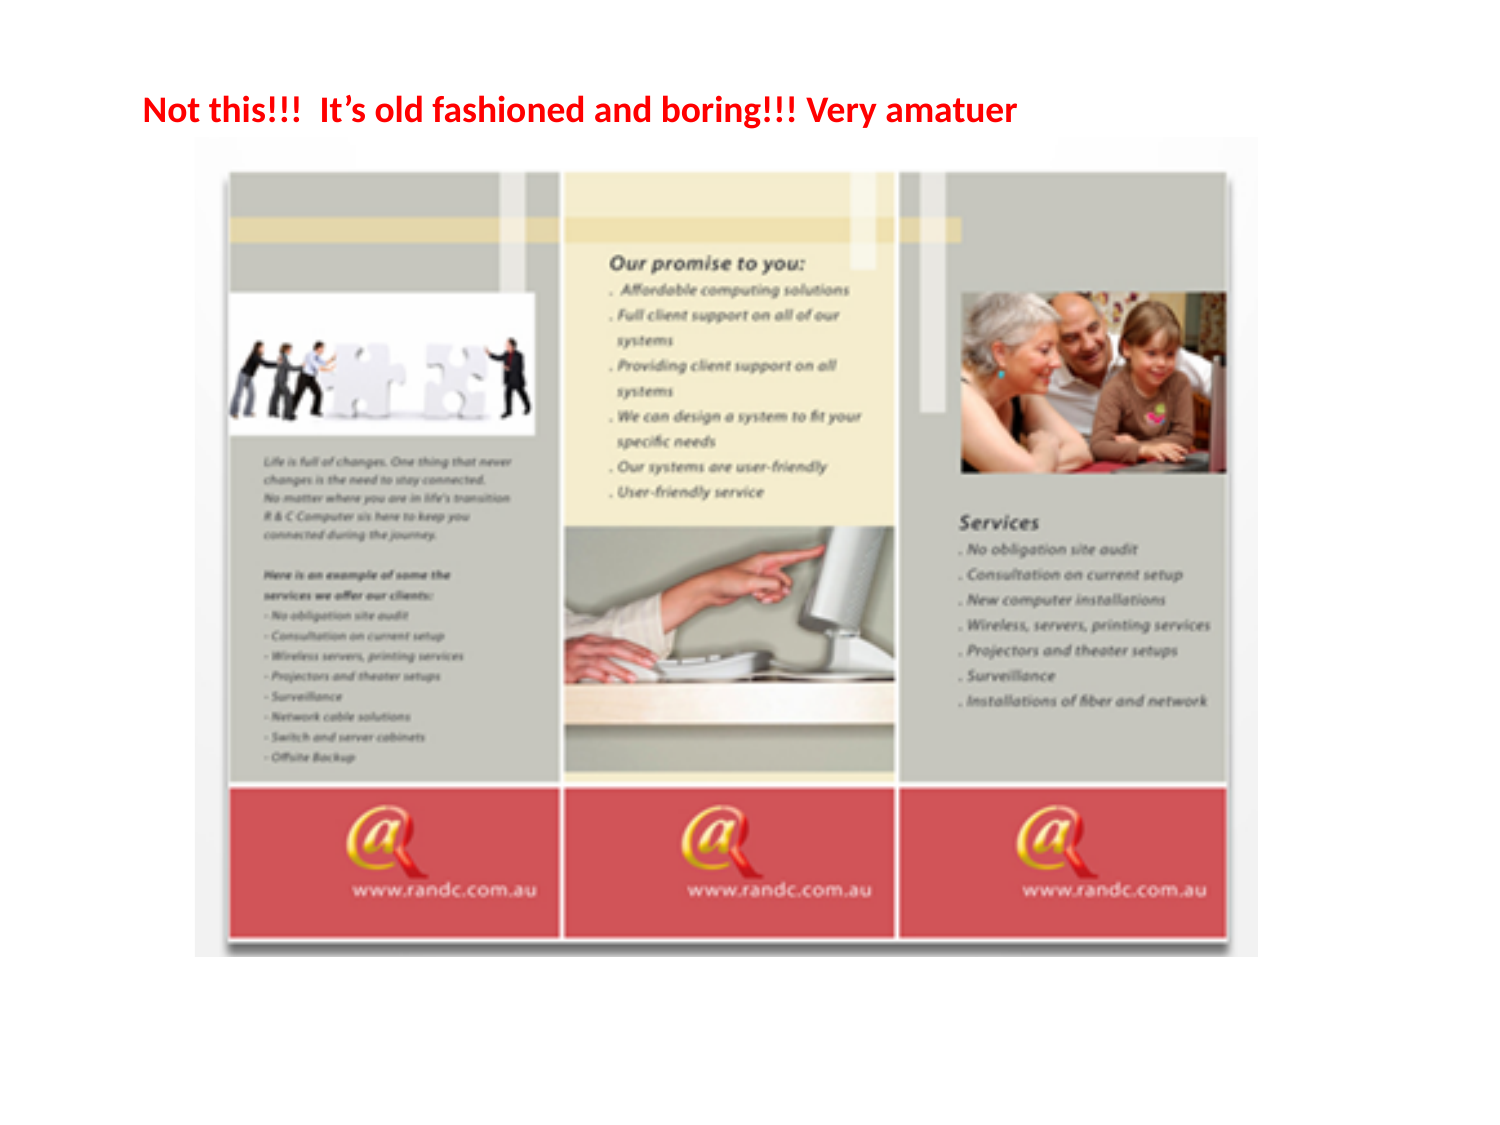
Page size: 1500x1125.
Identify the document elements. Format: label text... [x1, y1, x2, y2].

picture [194, 136, 1259, 957]
text_box Not this!!! It’s old fashioned and boring!!! Very amatuer [127, 78, 1034, 138]
